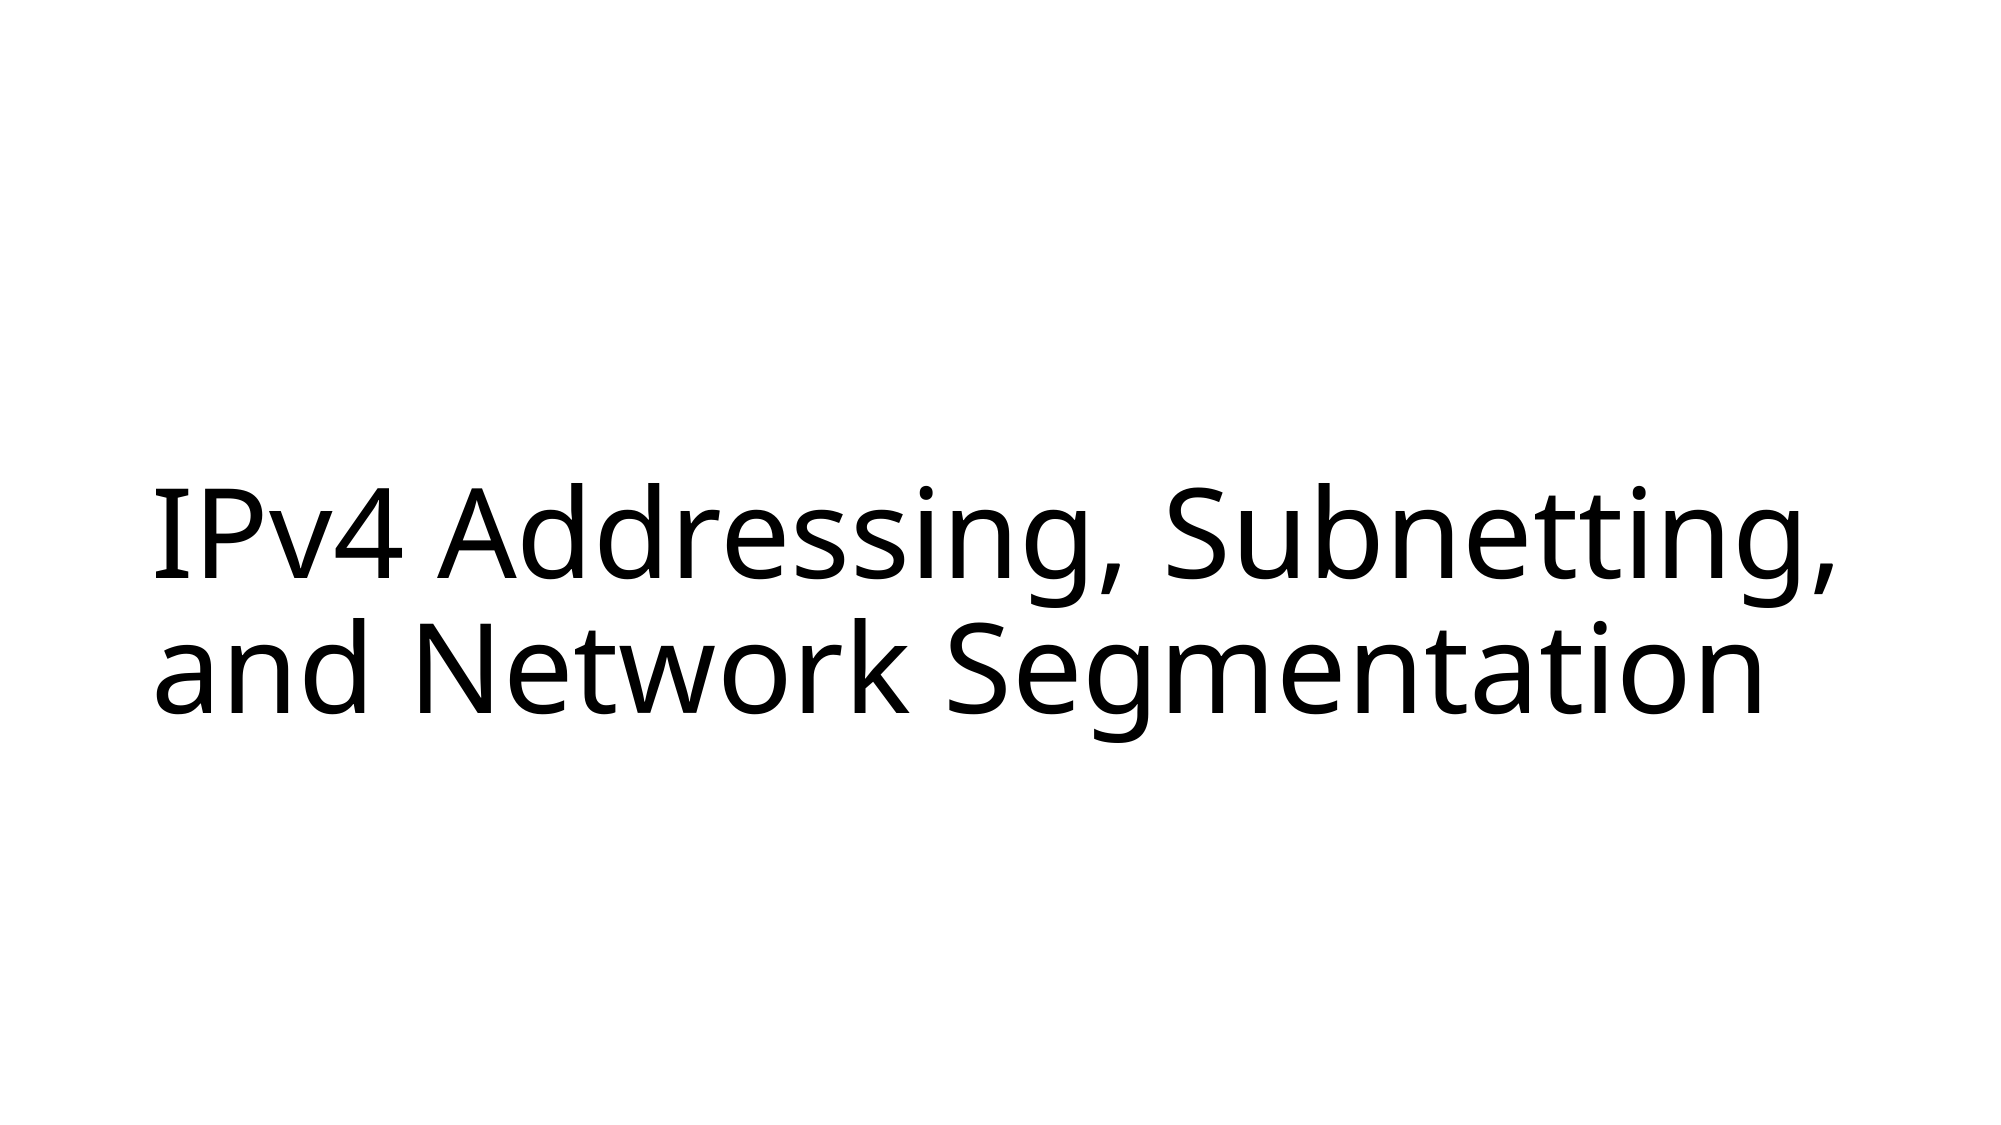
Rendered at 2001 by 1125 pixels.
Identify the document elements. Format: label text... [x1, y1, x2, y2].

title IPv4 Addressing, Subnetting, and Network Segmentation [136, 280, 1862, 749]
